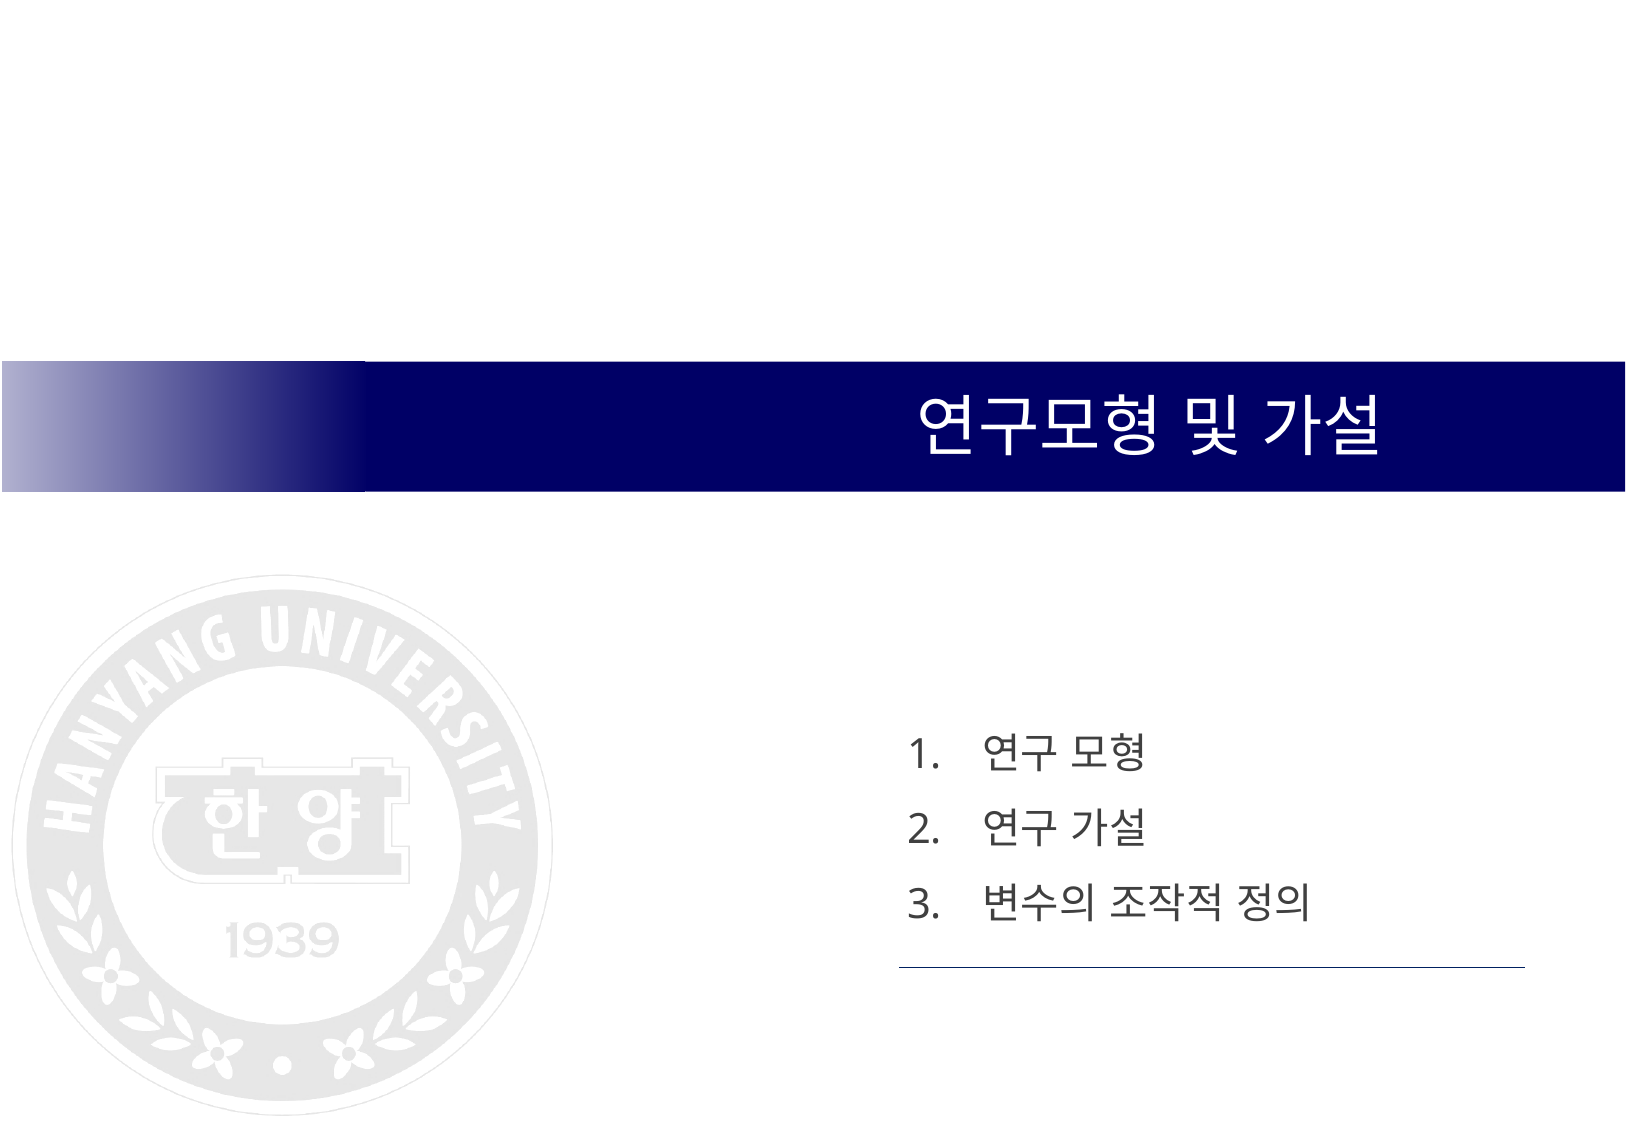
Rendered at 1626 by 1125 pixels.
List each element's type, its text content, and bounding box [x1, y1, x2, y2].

text_box 연구 모형 연구 가설 변수의 조작적 정의 [815, 693, 1609, 935]
text_box 연구모형 및 가설 [328, 303, 1400, 545]
